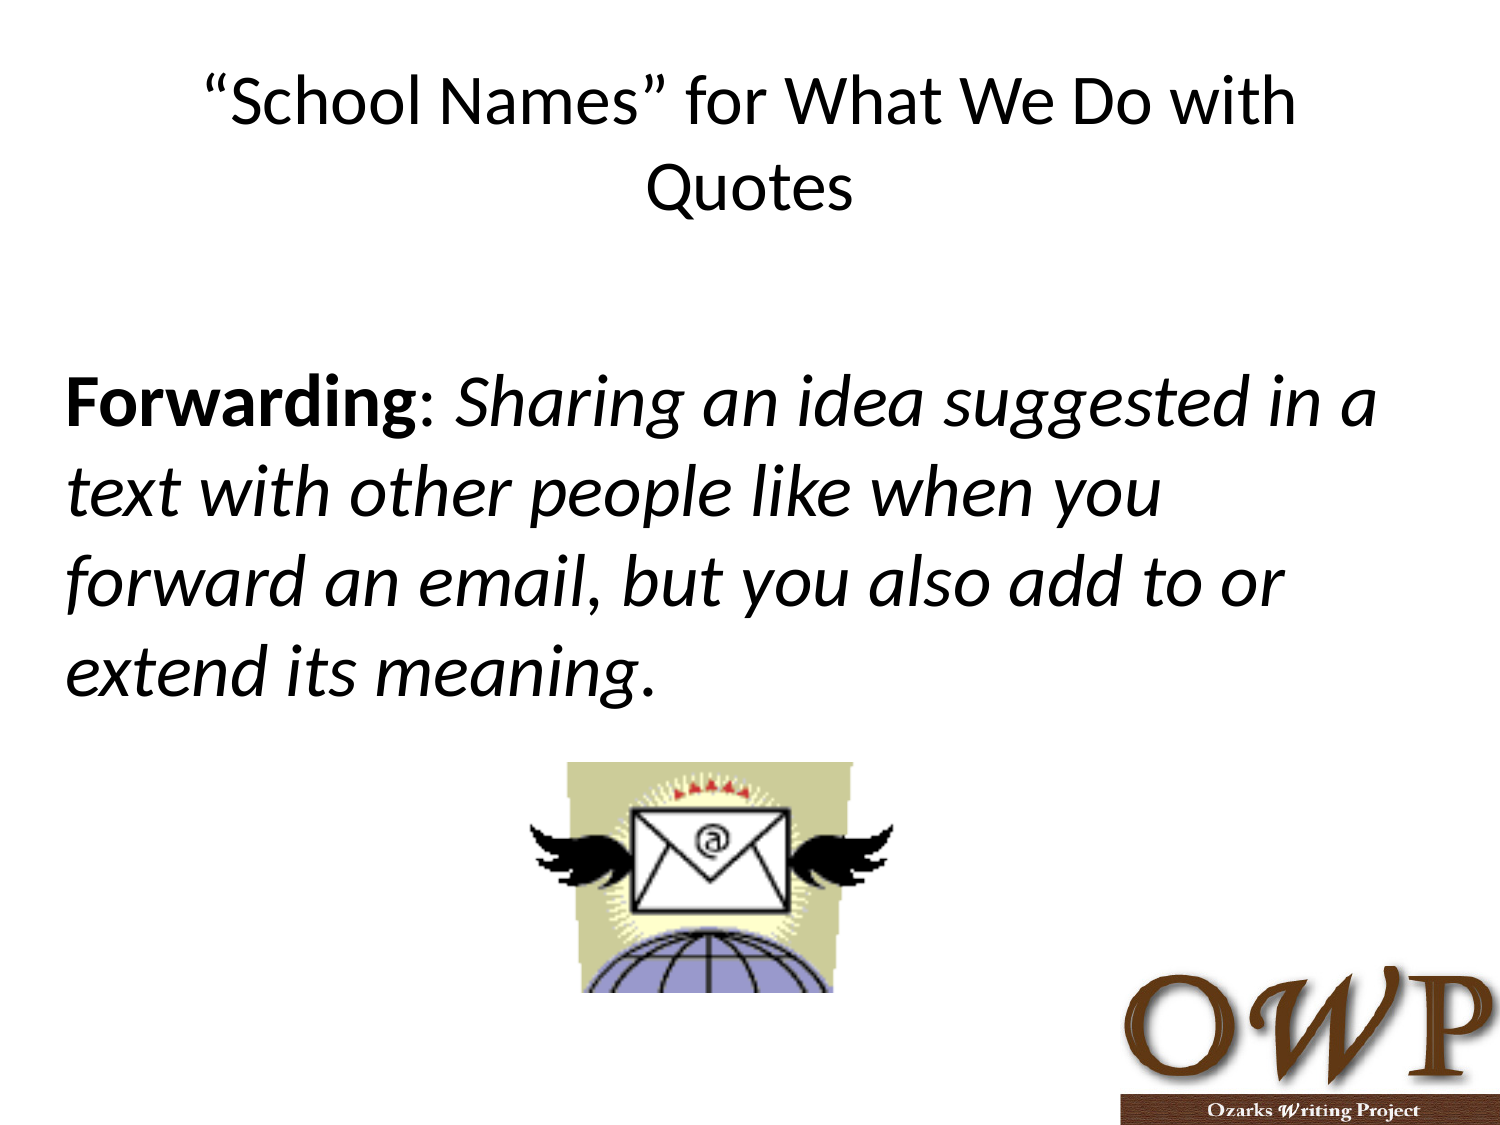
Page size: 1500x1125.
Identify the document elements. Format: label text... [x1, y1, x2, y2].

text_box Forwarding: Sharing an idea suggested in a text with other people like when you forward an email, but you also add to or extend its meaning. [49, 312, 1413, 750]
picture [1120, 957, 1500, 1125]
title “School Names” for What We Do with Quotes [74, 44, 1426, 233]
picture [524, 762, 901, 993]
